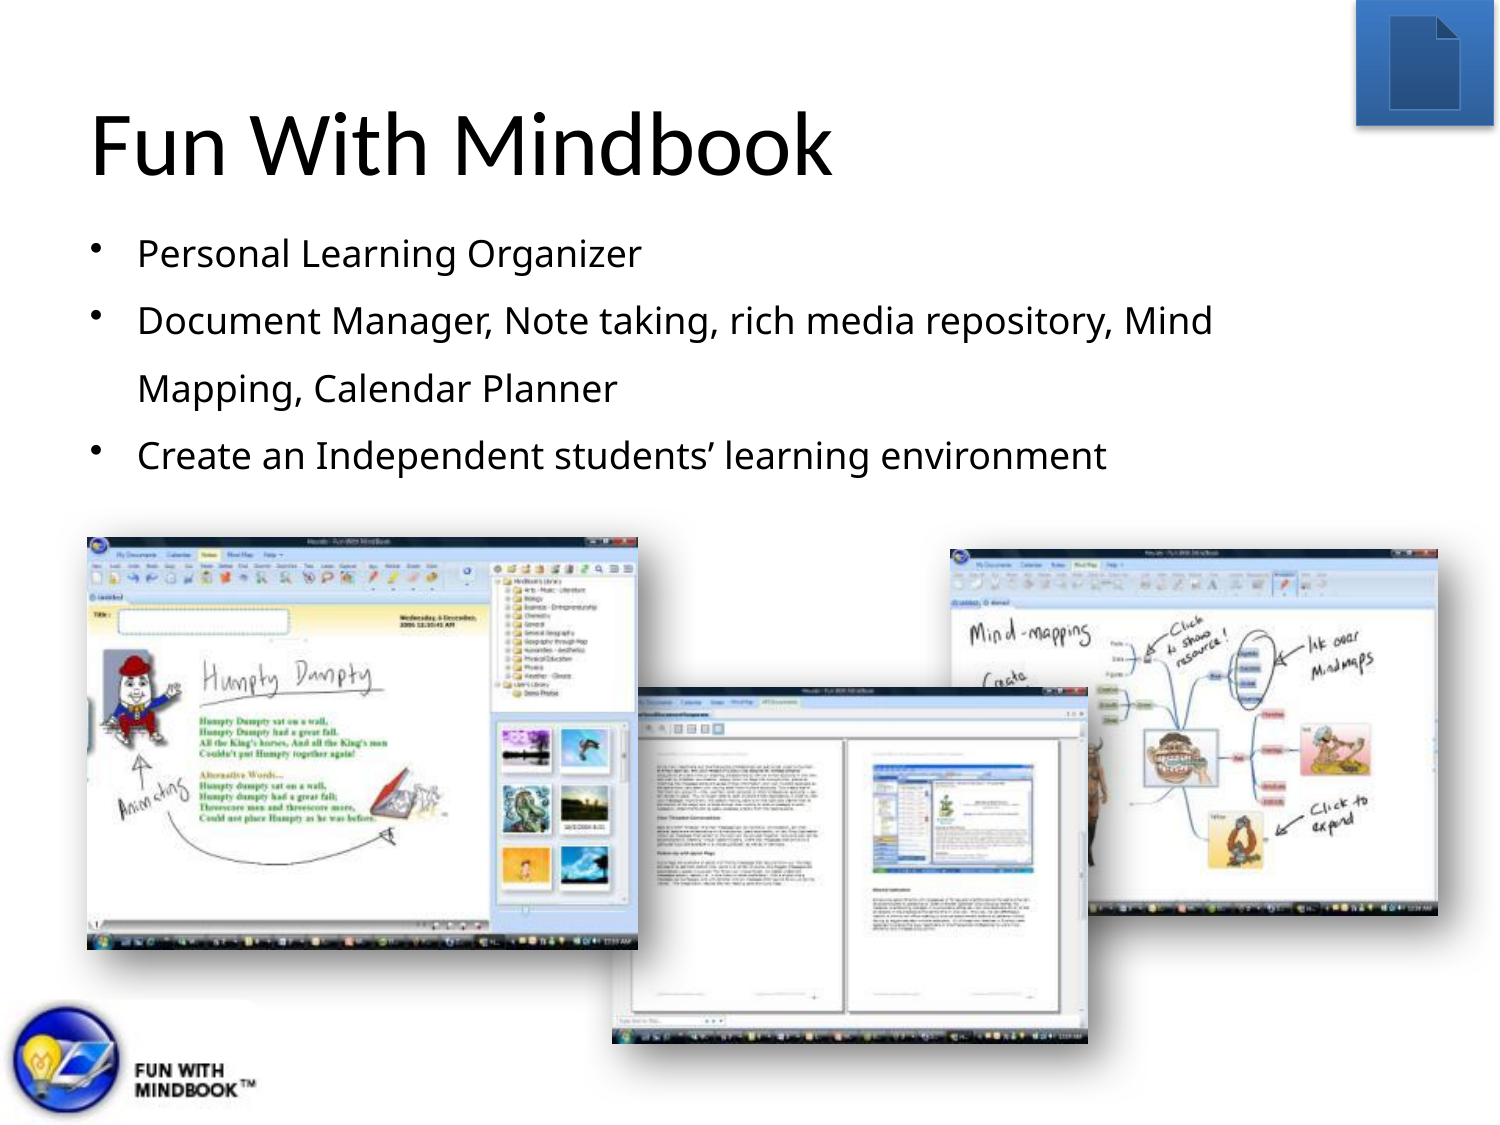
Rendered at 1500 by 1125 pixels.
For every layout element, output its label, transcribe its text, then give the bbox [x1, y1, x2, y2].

picture [87, 537, 1438, 1045]
title Fun With Mindbook [75, 45, 1425, 233]
text_box [1356, 0, 1494, 126]
text_box Personal Learning Organizer Document Manager, Note taking, rich media repository, Mind Mapping, Calendar Planner Create an Independent students’ learning environment [75, 199, 1388, 485]
picture [0, 999, 263, 1125]
